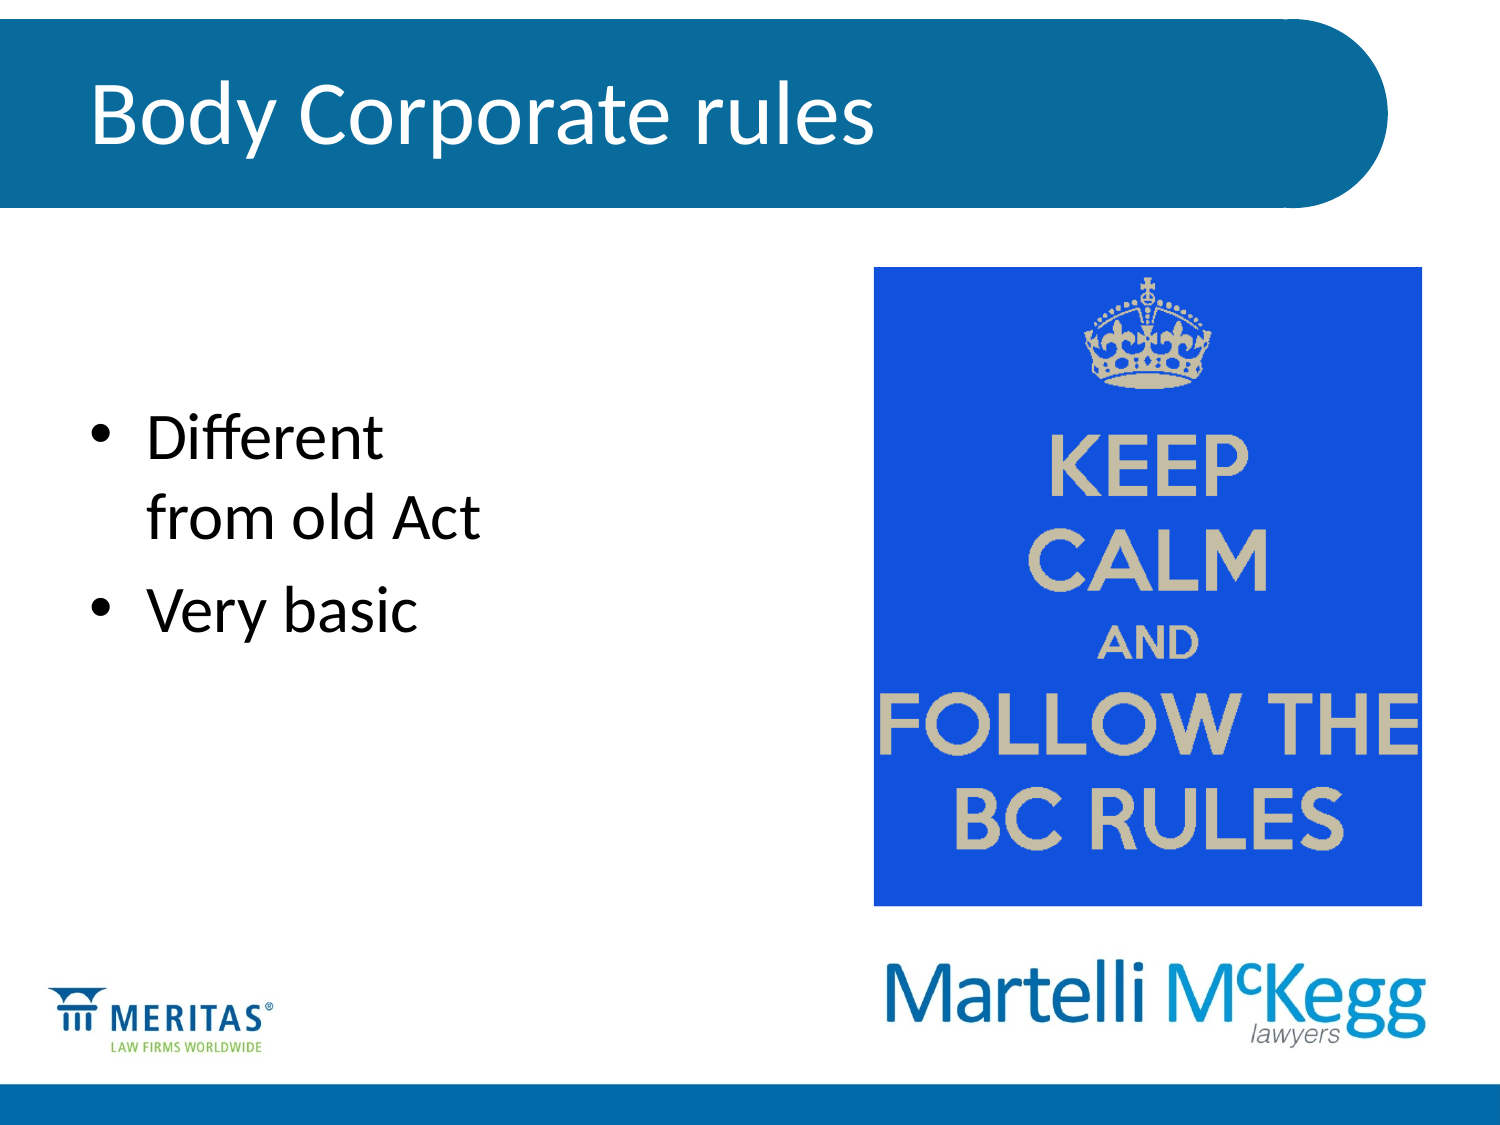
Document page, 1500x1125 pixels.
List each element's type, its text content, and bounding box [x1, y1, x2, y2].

list Different from old Act Very basic [75, 385, 545, 1005]
title Body Corporate rules [75, 45, 1425, 233]
picture [0, 0, 1500, 1125]
